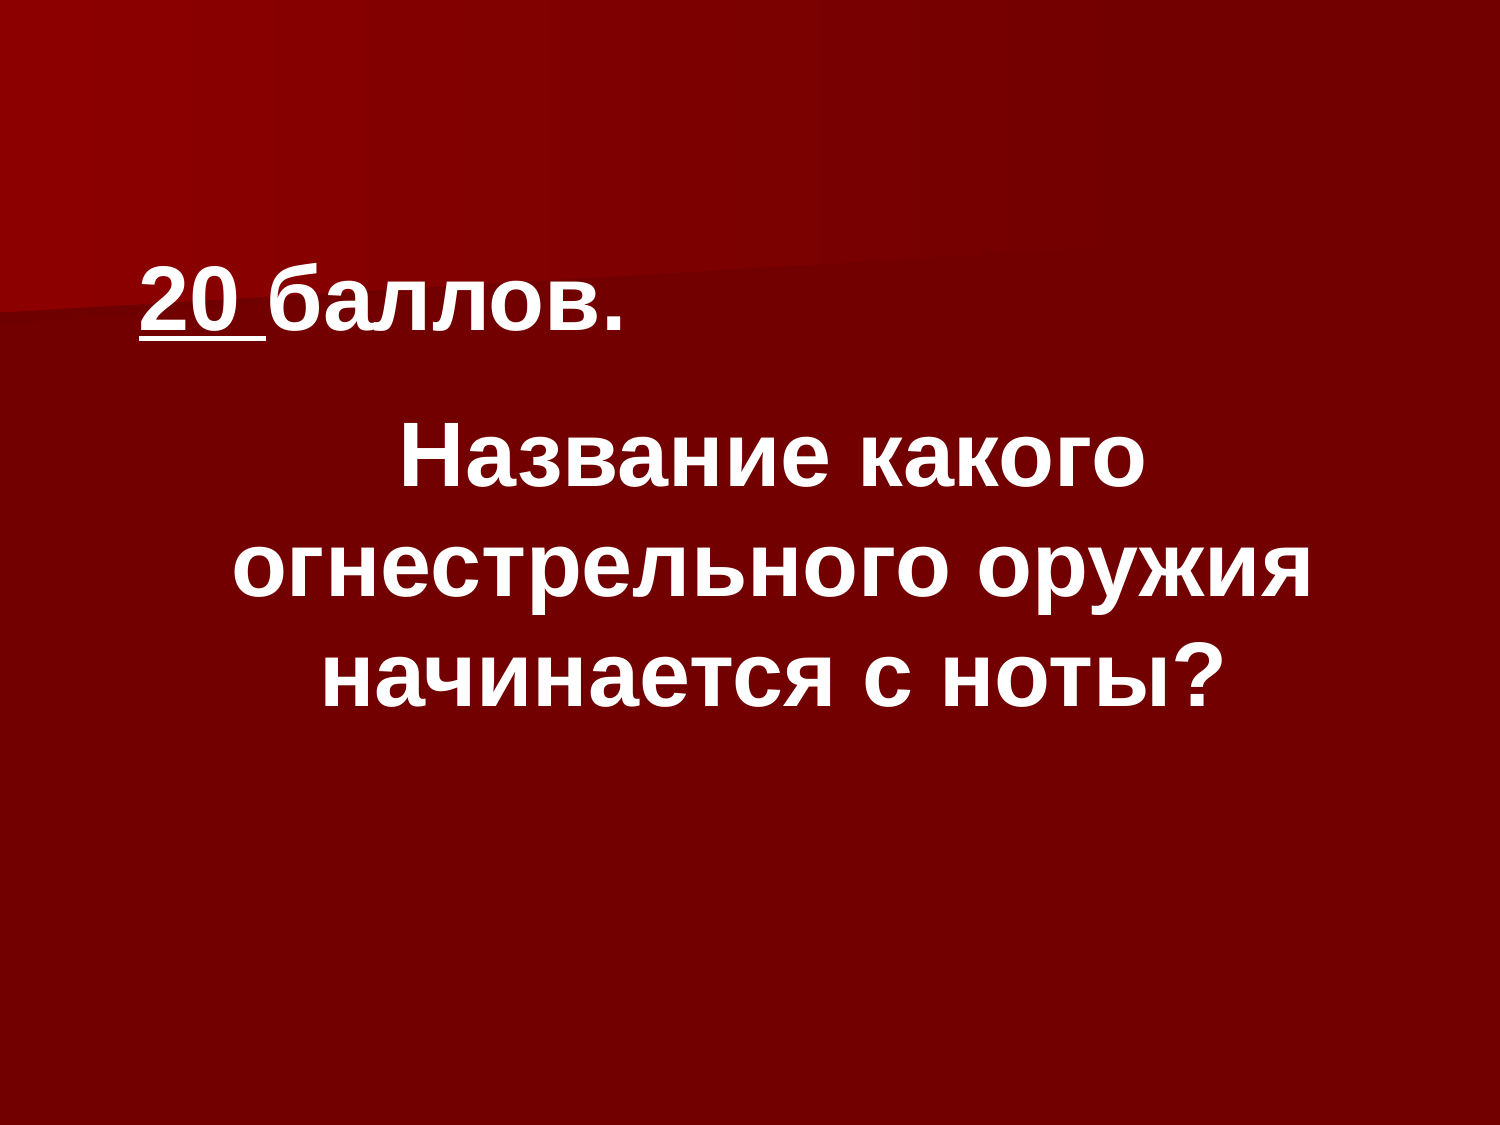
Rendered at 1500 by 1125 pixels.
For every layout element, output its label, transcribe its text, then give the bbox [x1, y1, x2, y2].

text_box 20 баллов. Название какого огнестрельного оружия начинается с ноты? [123, 231, 1424, 733]
